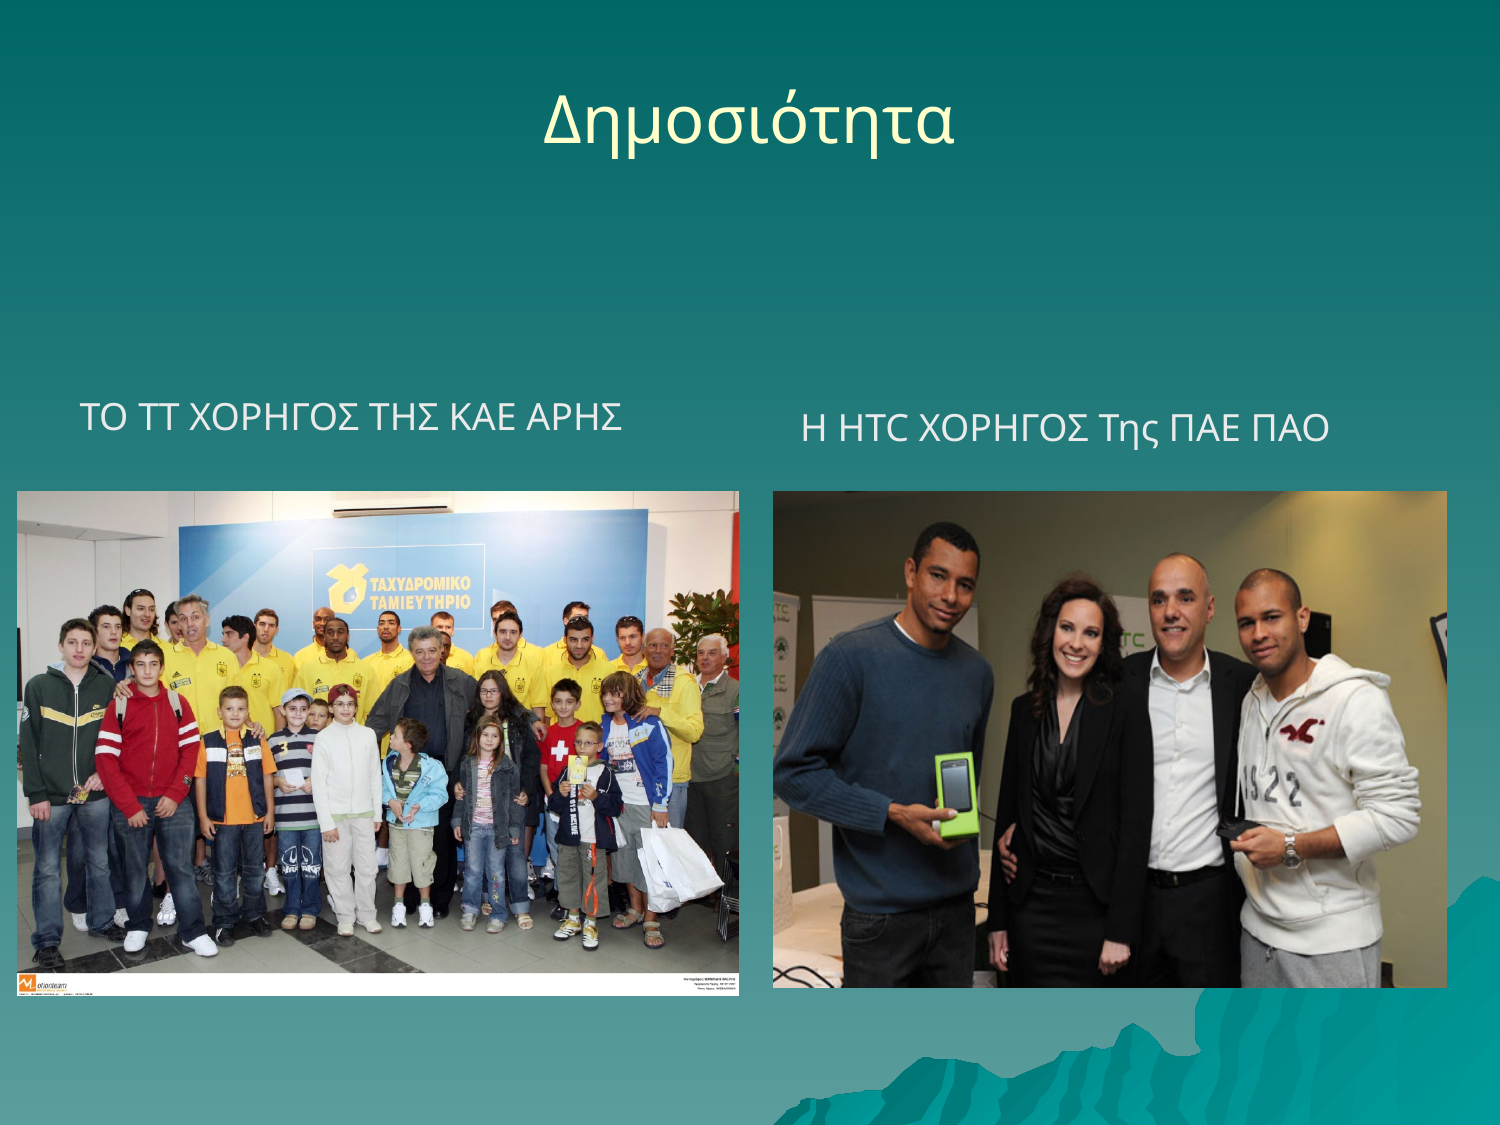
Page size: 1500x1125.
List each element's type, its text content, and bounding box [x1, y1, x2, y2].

text_box ΤΟ ΤΤ ΧΟΡΗΓΟΣ ΤΗΣ ΚΑΕ ΑΡΗΣ [64, 385, 715, 446]
picture [17, 491, 739, 997]
text_box Η HTC ΧΟΡΗΓΟΣ Της ΠΑΕ ΠΑΟ [785, 397, 1388, 457]
picture [773, 491, 1448, 989]
text_box Δημοσιότητα [74, 45, 1425, 268]
